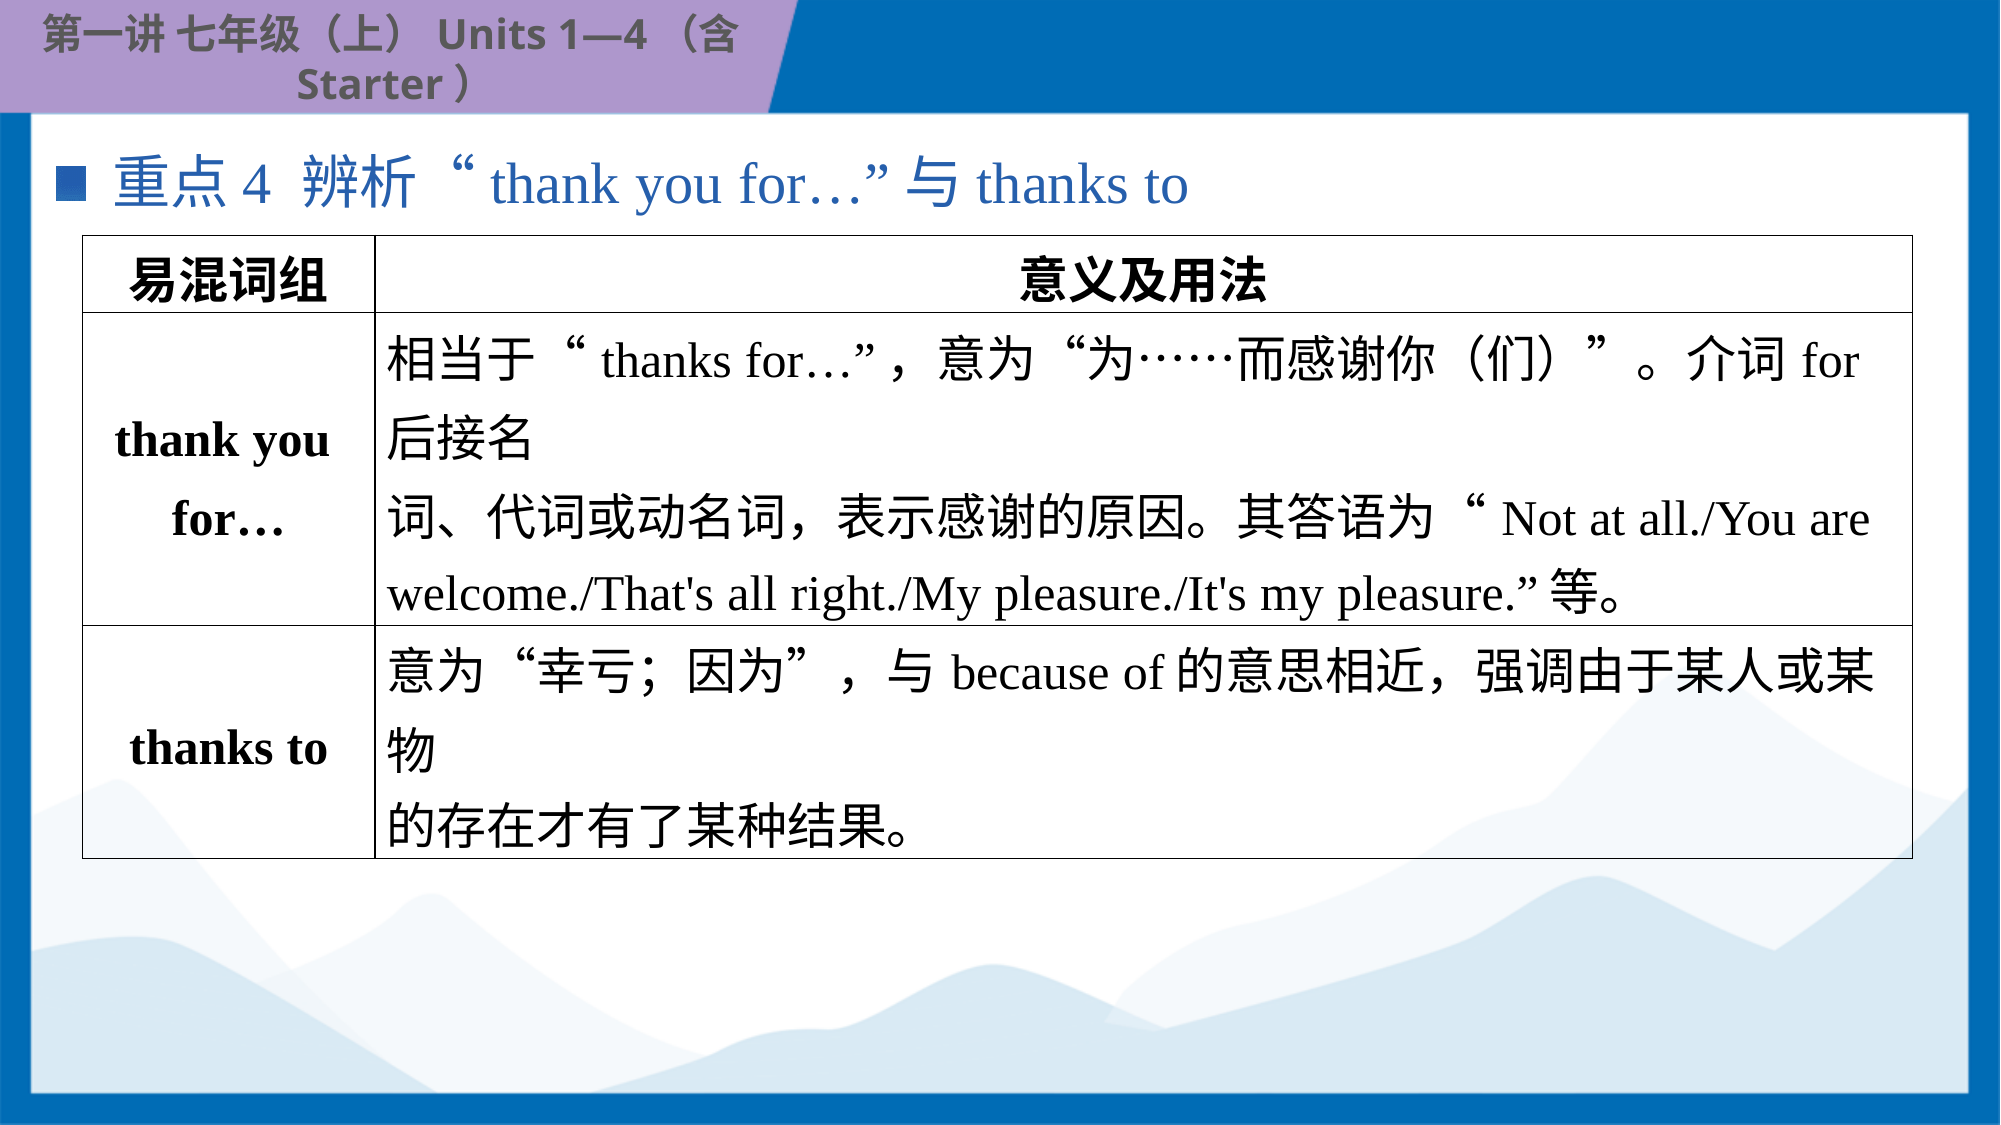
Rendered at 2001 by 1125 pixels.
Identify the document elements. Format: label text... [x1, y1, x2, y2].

table_cell 相当于“thanks for…”，意为“为……而感谢你（们）”。介词for后接名 词、代词或动名词，表示感谢的原因。其答语为“Not at all./You are welcome./That's all right./My pleasure./It's my pleasure.”等。 [376, 313, 1912, 625]
table_header 意义及用法 [376, 236, 1912, 312]
table_cell 意为“幸亏；因为”，与because of的意思相近，强调由于某人或某物 的存在才有了某种结果。 [376, 626, 1912, 858]
picture [0, 0, 2000, 1125]
table_cell thanks to [83, 626, 374, 858]
text_box 重点4 辨析“thank you for…”与thanks to [112, 144, 1917, 215]
table_cell thank you for… [83, 313, 374, 625]
table_header 易混词组 [83, 236, 374, 312]
